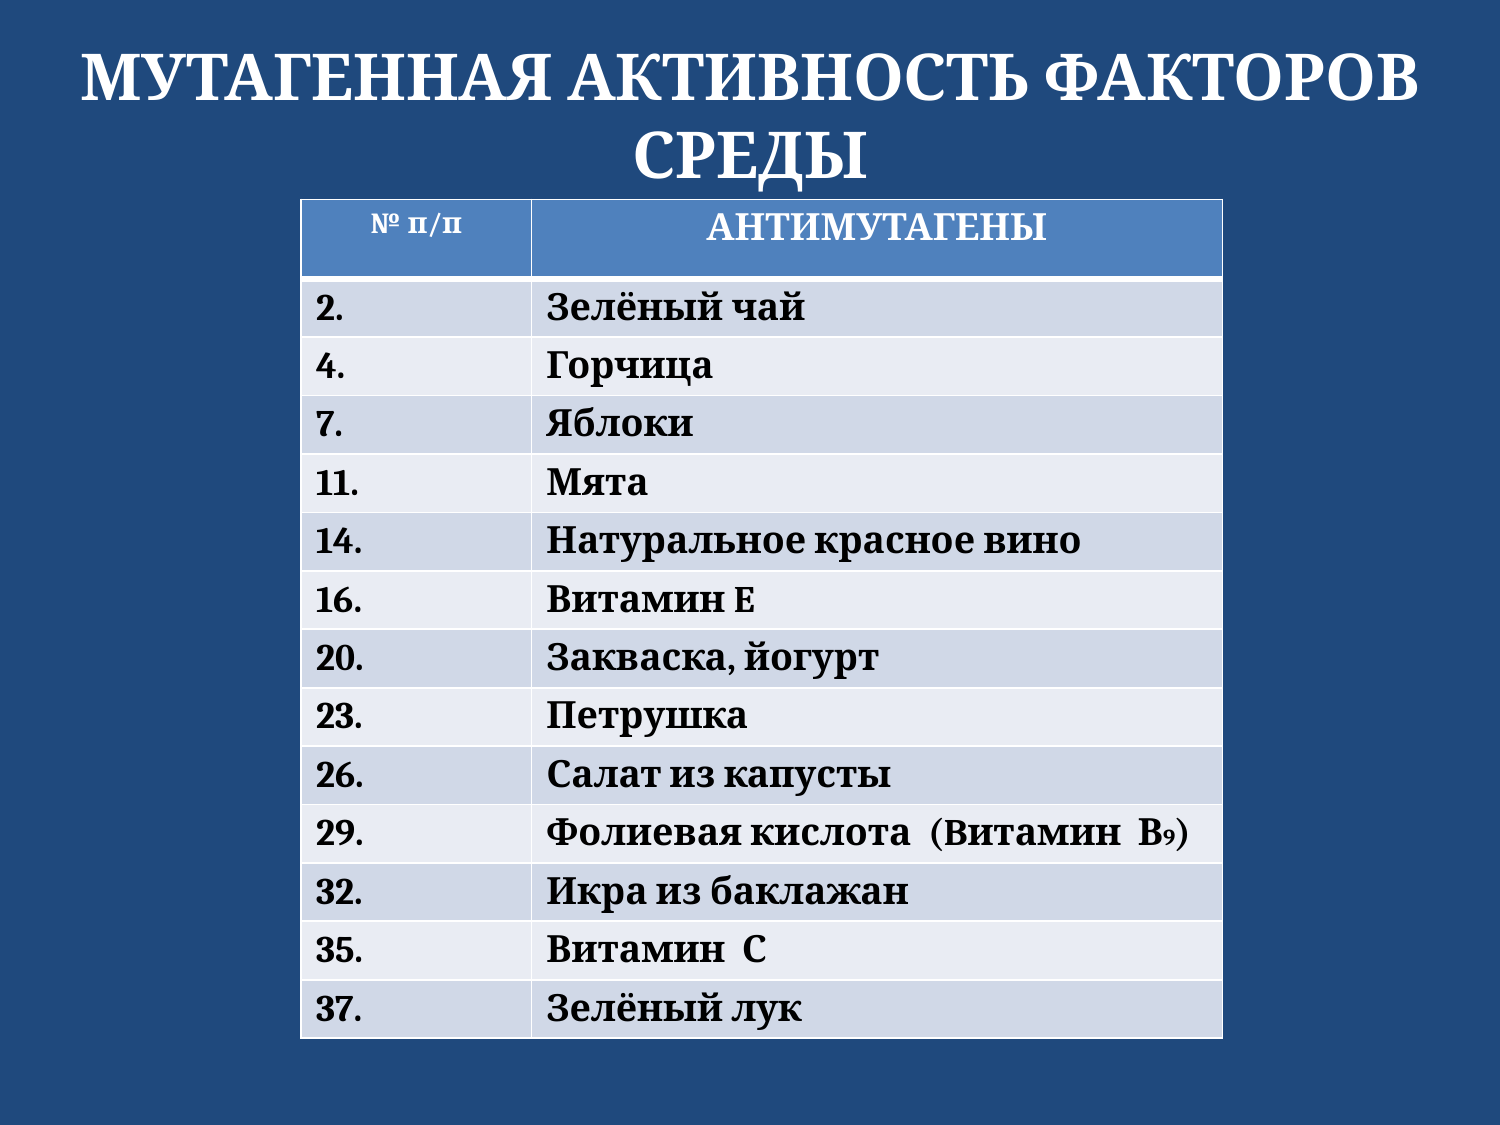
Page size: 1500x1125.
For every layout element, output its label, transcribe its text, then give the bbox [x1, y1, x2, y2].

table_cell Горчица [532, 338, 1222, 395]
table_cell Зелёный лук [532, 981, 1222, 1037]
table_cell Фолиевая кислота (Bитамин В9) [532, 805, 1222, 862]
table_cell Витамин E [532, 572, 1222, 628]
table_cell 23. [302, 689, 531, 745]
table_cell 20. [302, 630, 531, 687]
table_cell 16. [302, 572, 531, 628]
table_header АНТИМУТАГЕНЫ [532, 200, 1222, 276]
table_cell Закваска, йогурт [532, 630, 1222, 687]
table_cell Натуральное красное вино [532, 513, 1222, 570]
table_cell 32. [302, 864, 531, 920]
table_cell Яблоки [532, 396, 1222, 453]
table_cell Мята [532, 455, 1222, 512]
table_cell Икра из баклажан [532, 864, 1222, 920]
table_cell 29. [302, 805, 531, 862]
table_header № п/п [302, 200, 531, 276]
table_cell 2. [302, 282, 531, 336]
table_cell 37. [302, 981, 531, 1037]
table_cell Петрушка [532, 689, 1222, 745]
table_cell 35. [302, 922, 531, 979]
table_cell 11. [302, 455, 531, 512]
table_cell 7. [302, 396, 531, 453]
table_cell Салат из капусты [532, 747, 1222, 804]
title МУТАГЕННАЯ АКТИВНОСТЬ ФАКТОРОВ СРЕДЫ [0, 42, 1500, 185]
table_cell 26. [302, 747, 531, 804]
table_cell Витамин С [532, 922, 1222, 979]
table_cell 4. [302, 338, 531, 395]
table_cell Зелёный чай [532, 282, 1222, 336]
table_cell 14. [302, 513, 531, 570]
